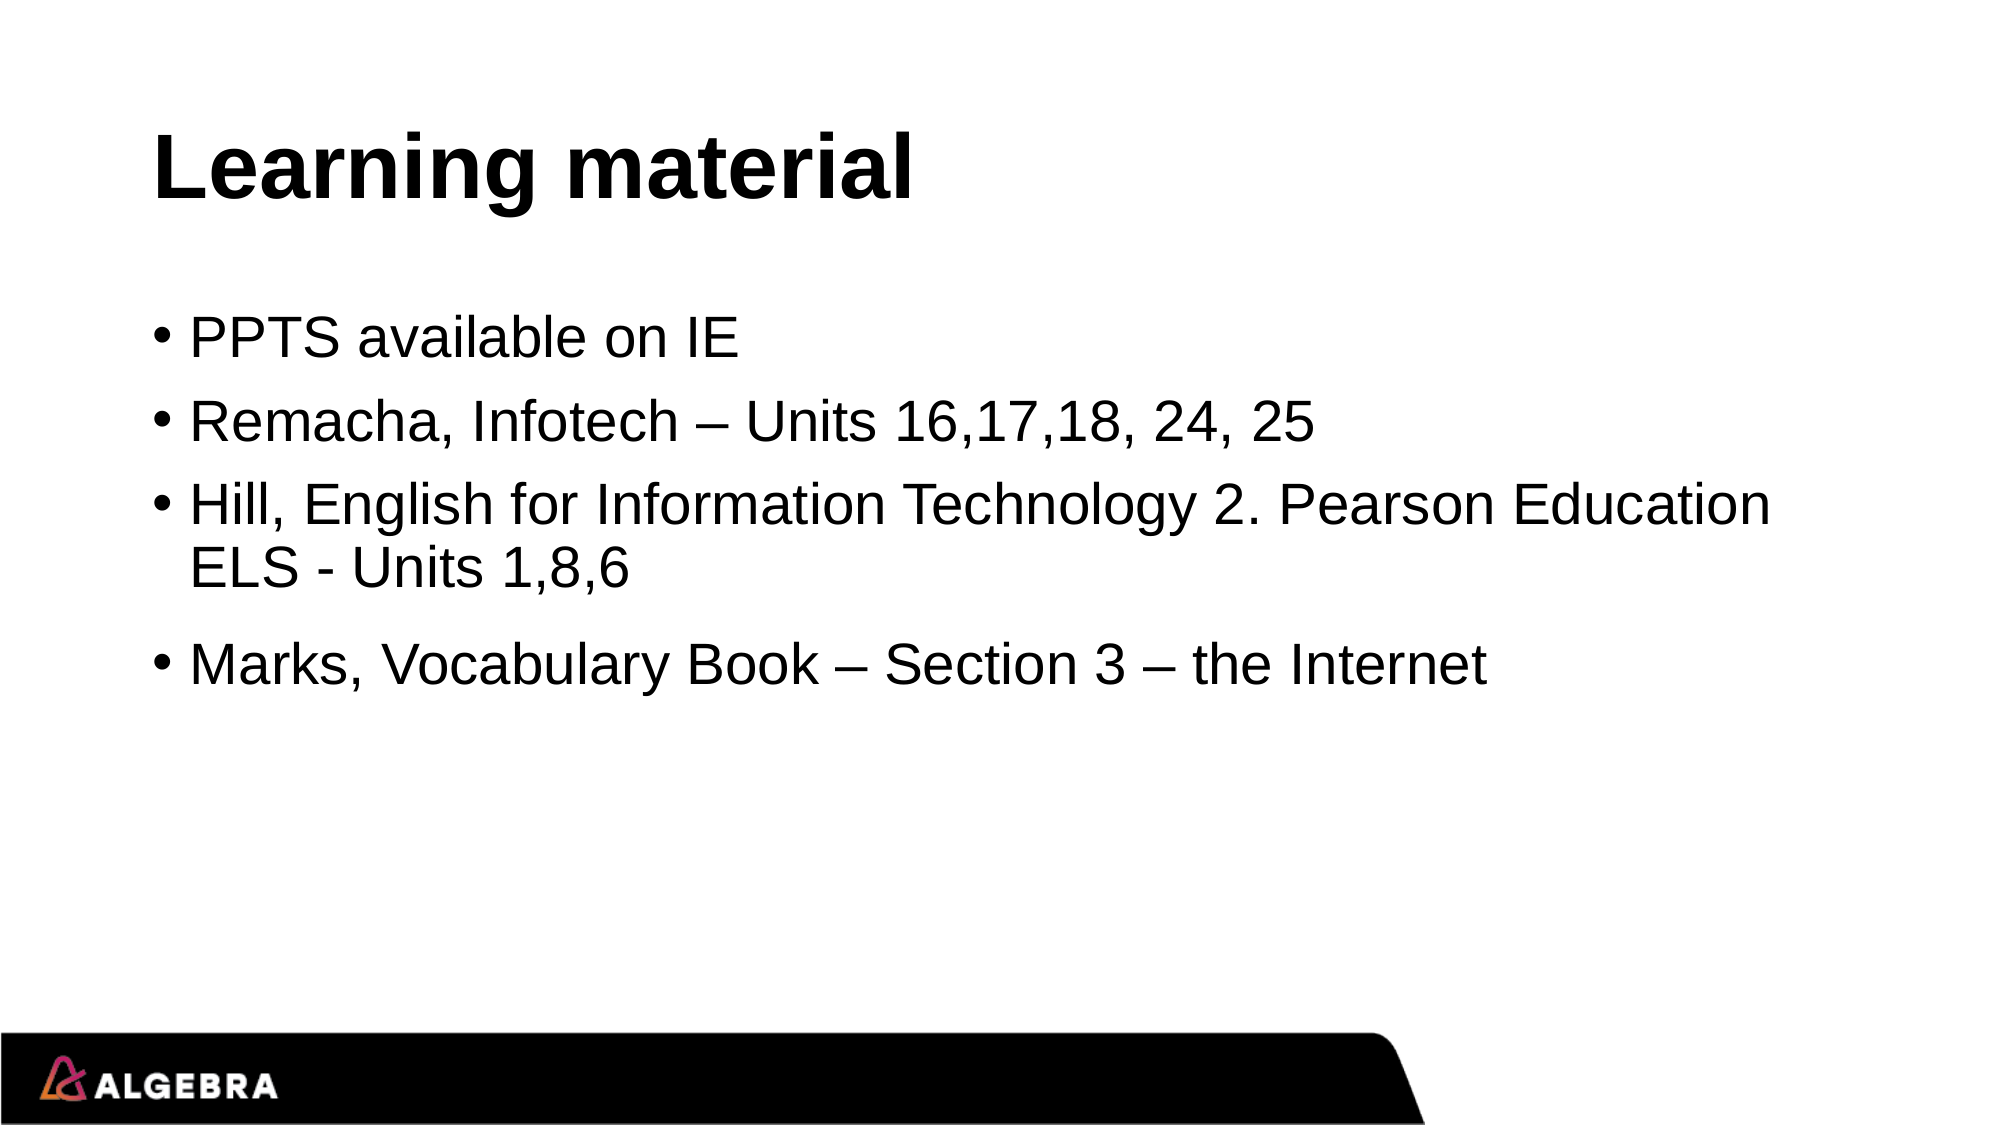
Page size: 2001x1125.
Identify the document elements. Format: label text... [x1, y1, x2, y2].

title Learning material [137, 59, 1863, 278]
picture [0, 1032, 1425, 1125]
list PPTS available on IE Remacha, Infotech – Units 16,17,18, 24, 25 Hill, English for Information Technology 2. Pearson Education ELS - Units 1,8,6 Marks, Vocabulary Book – Section 3 – the Internet [137, 299, 1863, 1014]
